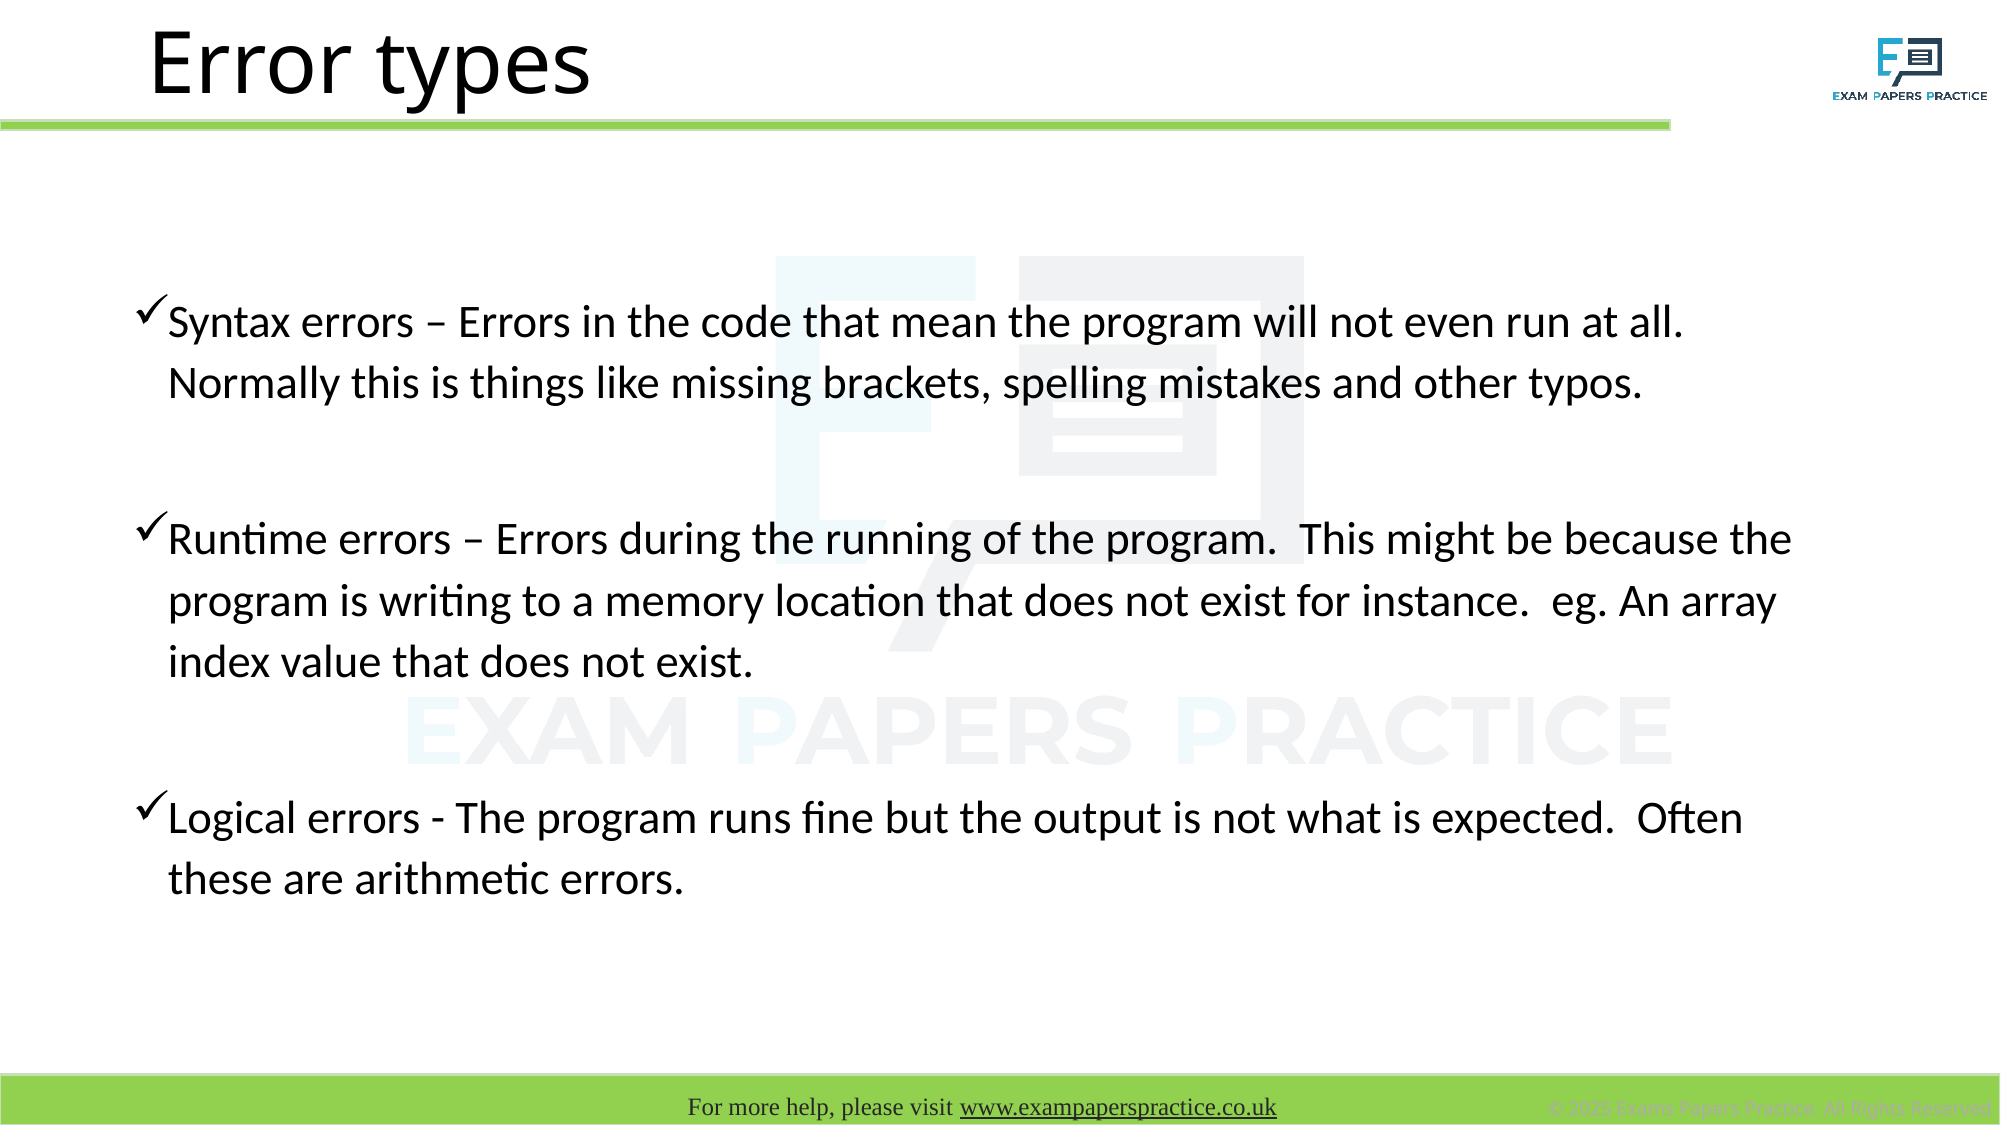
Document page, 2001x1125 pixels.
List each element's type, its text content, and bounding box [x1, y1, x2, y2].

list Syntax errors – Errors in the code that mean the program will not even run at all. Normally this is things like missing brackets, spelling mistakes and other typos. Runtime errors – Errors during the running of the program. This might be because the program is writing to a memory location that does not exist for instance. eg. An array index value that does not exist. Logical errors - The program runs fine but the output is not what is expected. Often these are arithmetic errors. [117, 205, 1843, 920]
title Error types [132, 11, 1858, 121]
